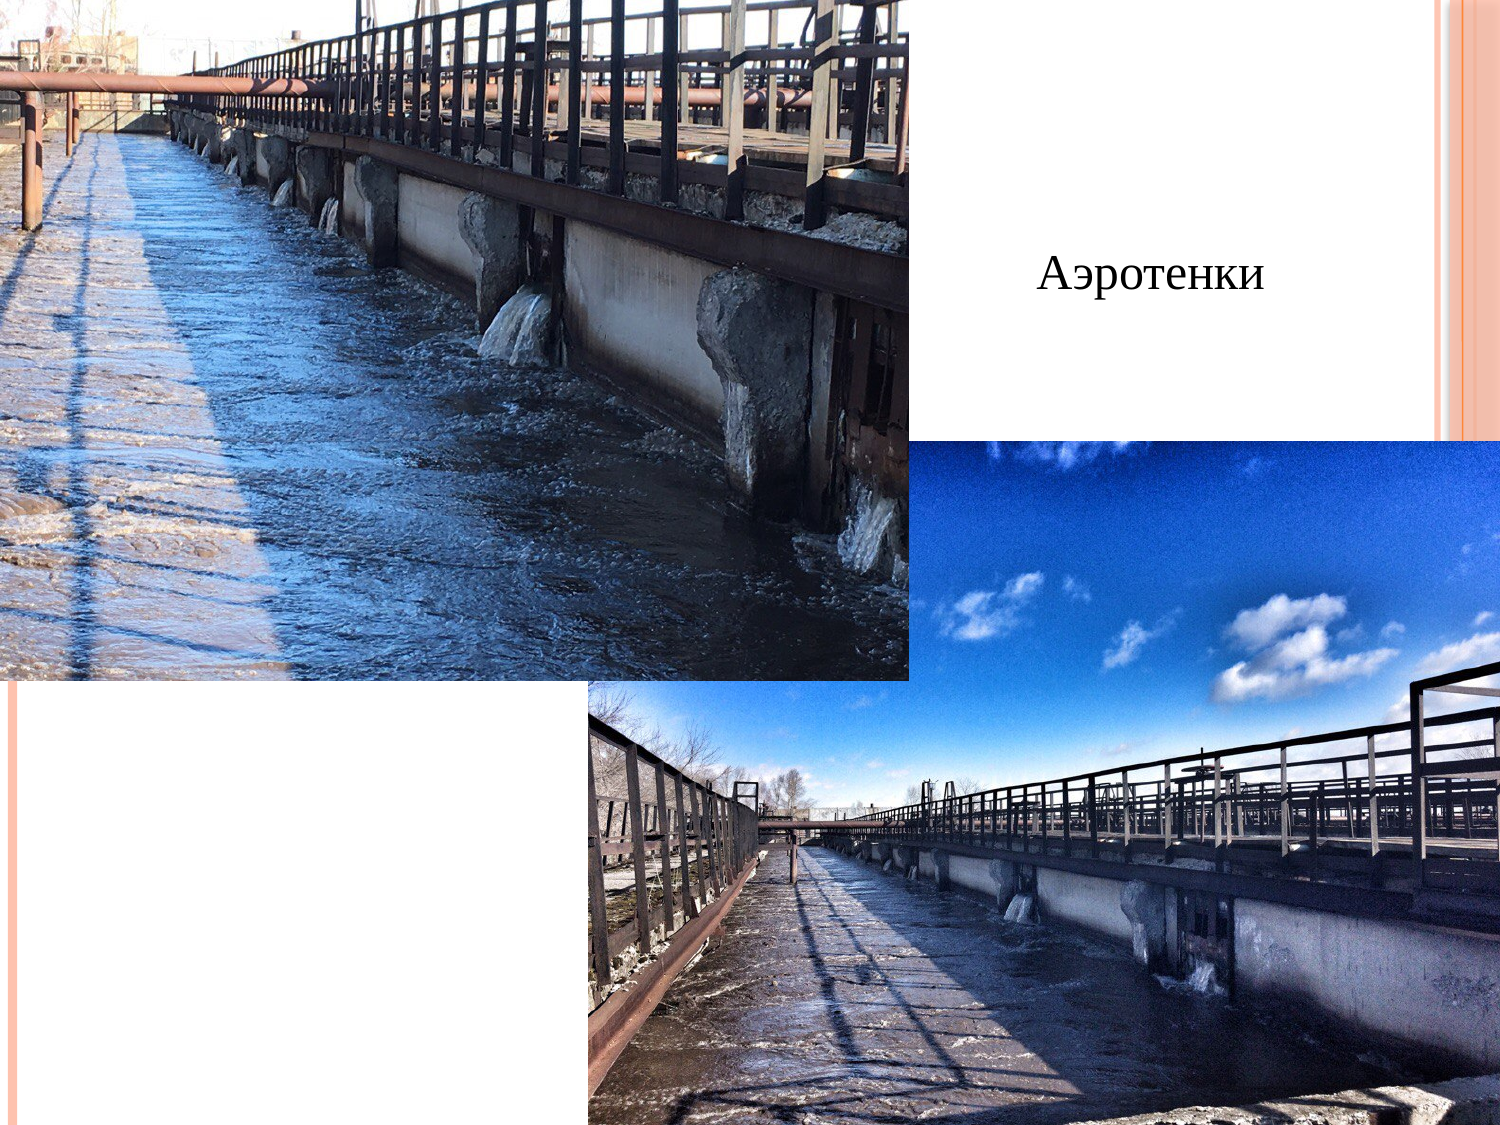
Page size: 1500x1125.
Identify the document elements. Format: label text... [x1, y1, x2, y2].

text_box Аэротенки [1021, 231, 1329, 307]
picture [0, 0, 1500, 1125]
